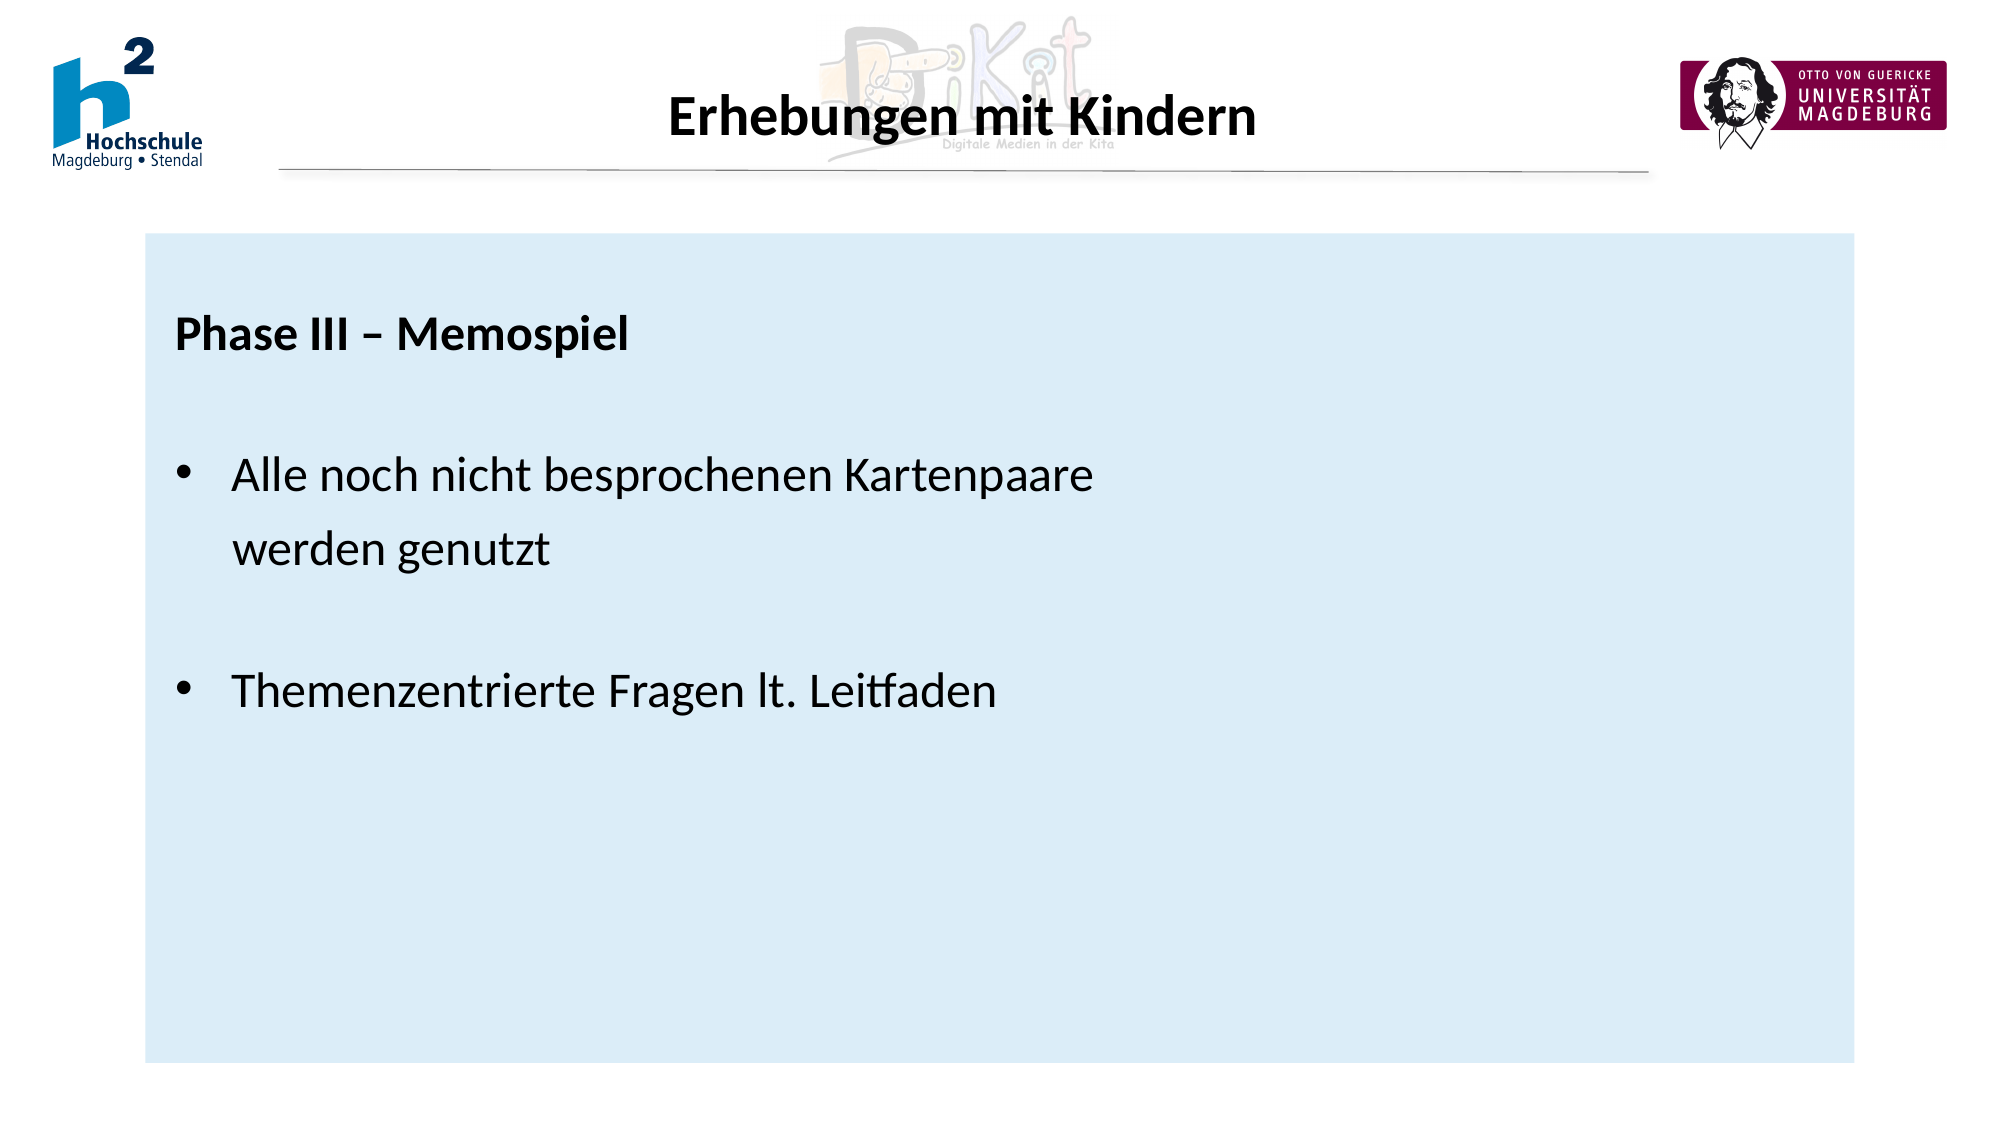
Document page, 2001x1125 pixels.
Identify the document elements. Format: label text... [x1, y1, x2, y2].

picture [53, 37, 202, 170]
text_box Phase III – Memospiel Alle noch nicht besprochenen Kartenpaare werden genutzt Themenzentrierte Fragen lt. Leitfaden [142, 233, 1868, 1063]
picture [816, 14, 1119, 170]
text_box Erhebungen mit Kindern [1122, 69, 1649, 155]
text_box Erhebungen mit Kindern [278, 69, 811, 155]
picture [1680, 57, 1947, 150]
